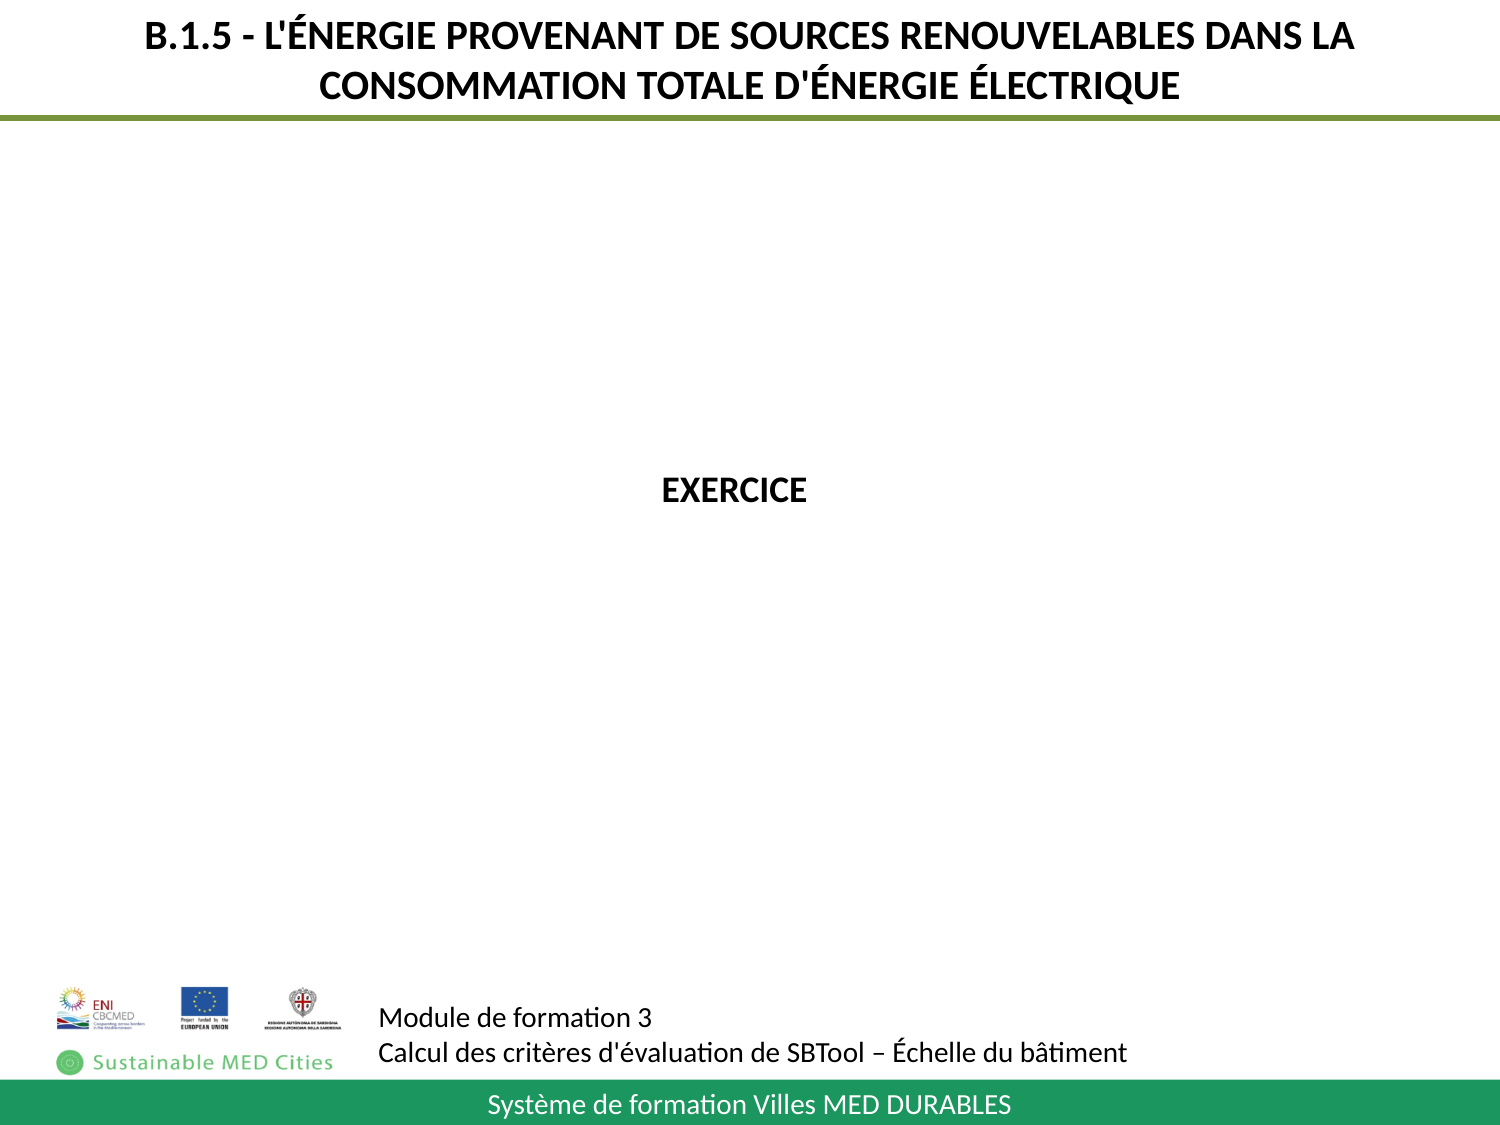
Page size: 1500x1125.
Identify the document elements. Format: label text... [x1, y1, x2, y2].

list EXERCICE [43, 262, 1425, 944]
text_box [0, 972, 1500, 1125]
title B.1.5 - L'ÉNERGIE PROVENANT DE SOURCES RENOUVELABLES DANS LA CONSOMMATION TOTALE D'ÉNERGIE ÉLECTRIQUE [0, 0, 1500, 117]
